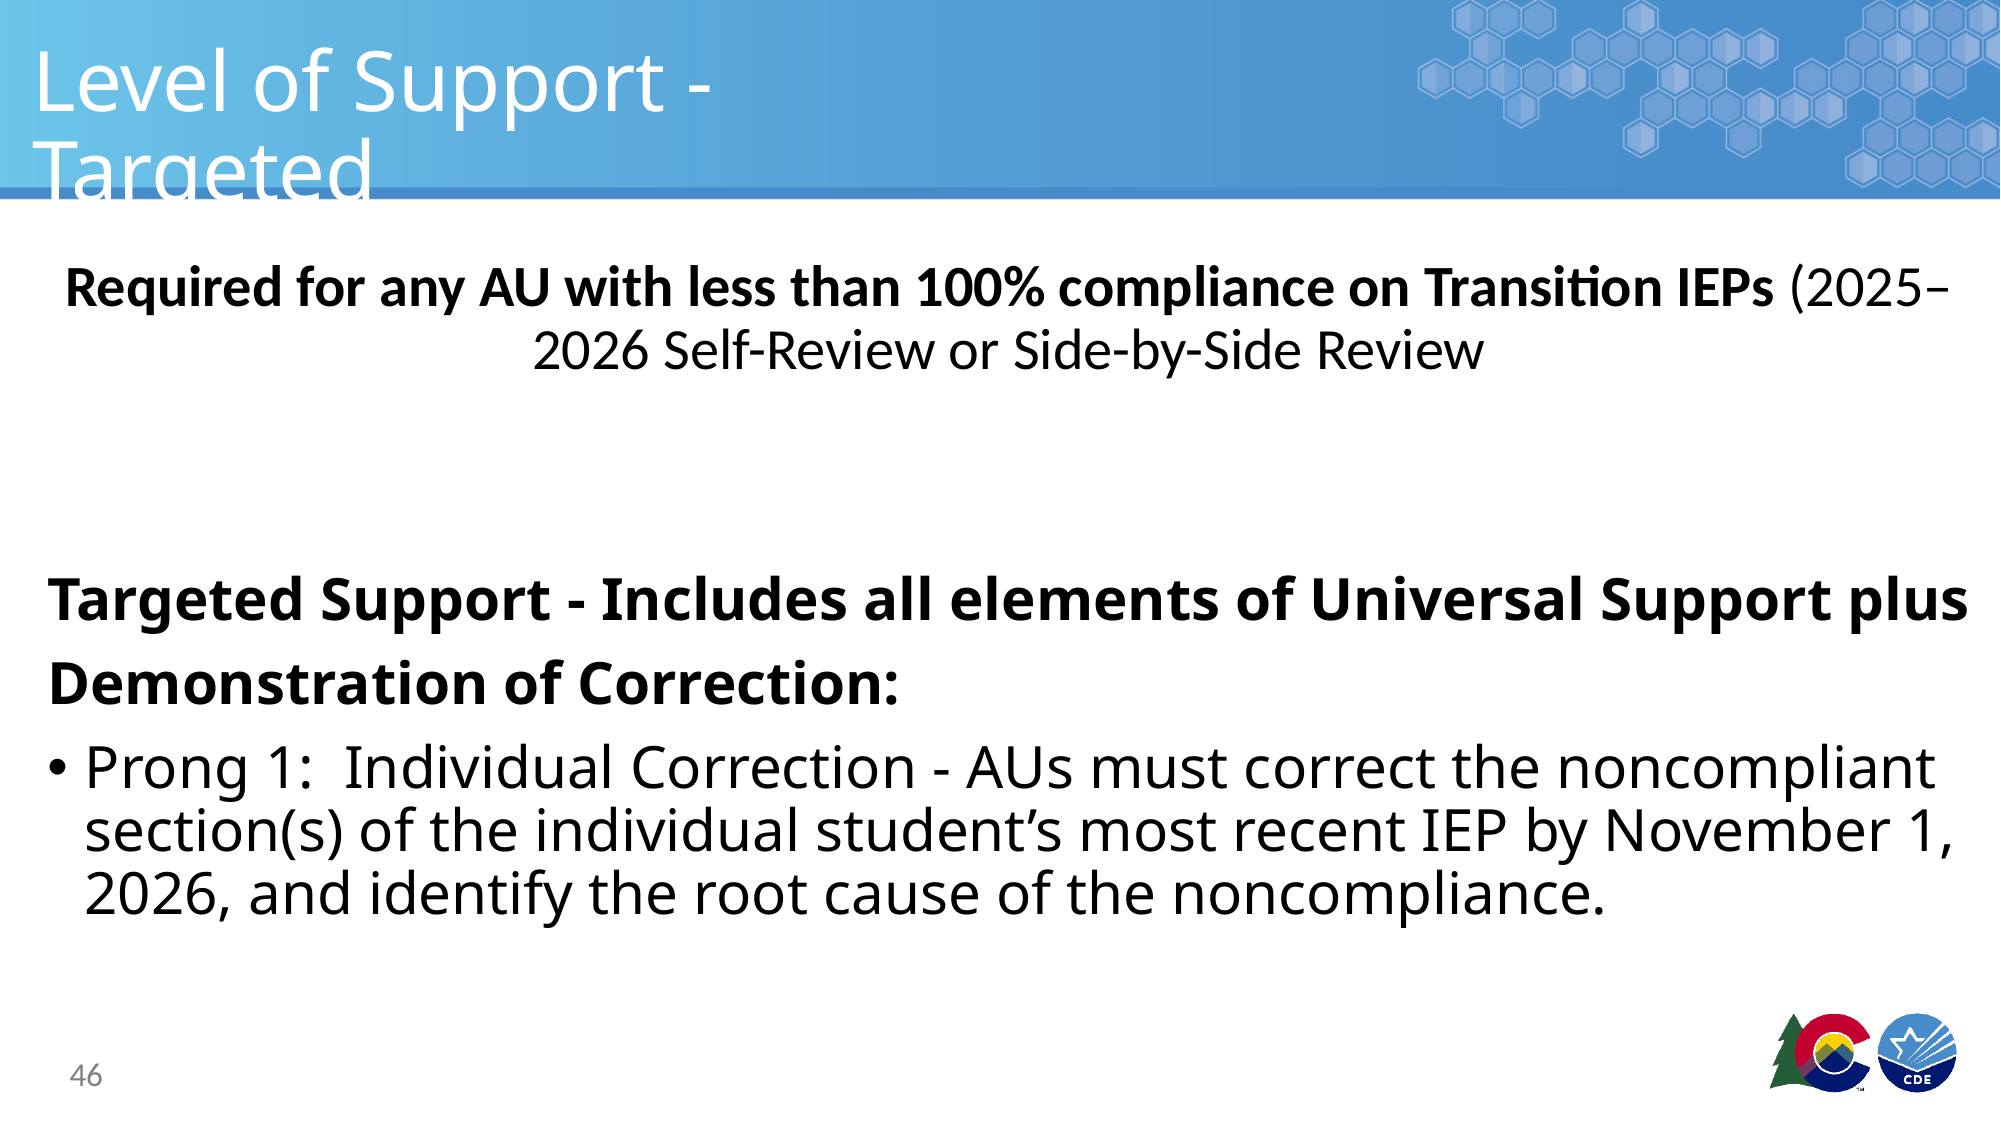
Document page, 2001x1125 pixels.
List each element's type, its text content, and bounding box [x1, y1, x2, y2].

picture [1768, 1012, 1957, 1093]
list Required for any AU with less than 100% compliance on Transition IEPs (2025–2026 Self-Review or Side-by-Side Review Targeted Support - Includes all elements of Universal Support plus Demonstration of Correction: Prong 1: Individual Correction - AUs must correct the noncompliant section(s) of the individual student’s most recent IEP by November 1, 2026, and identify the root cause of the noncompliance. [32, 248, 1986, 971]
slide_number 46 [54, 1042, 505, 1103]
picture [0, 0, 2000, 200]
title Level of Support - Targeted [32, 39, 1000, 110]
